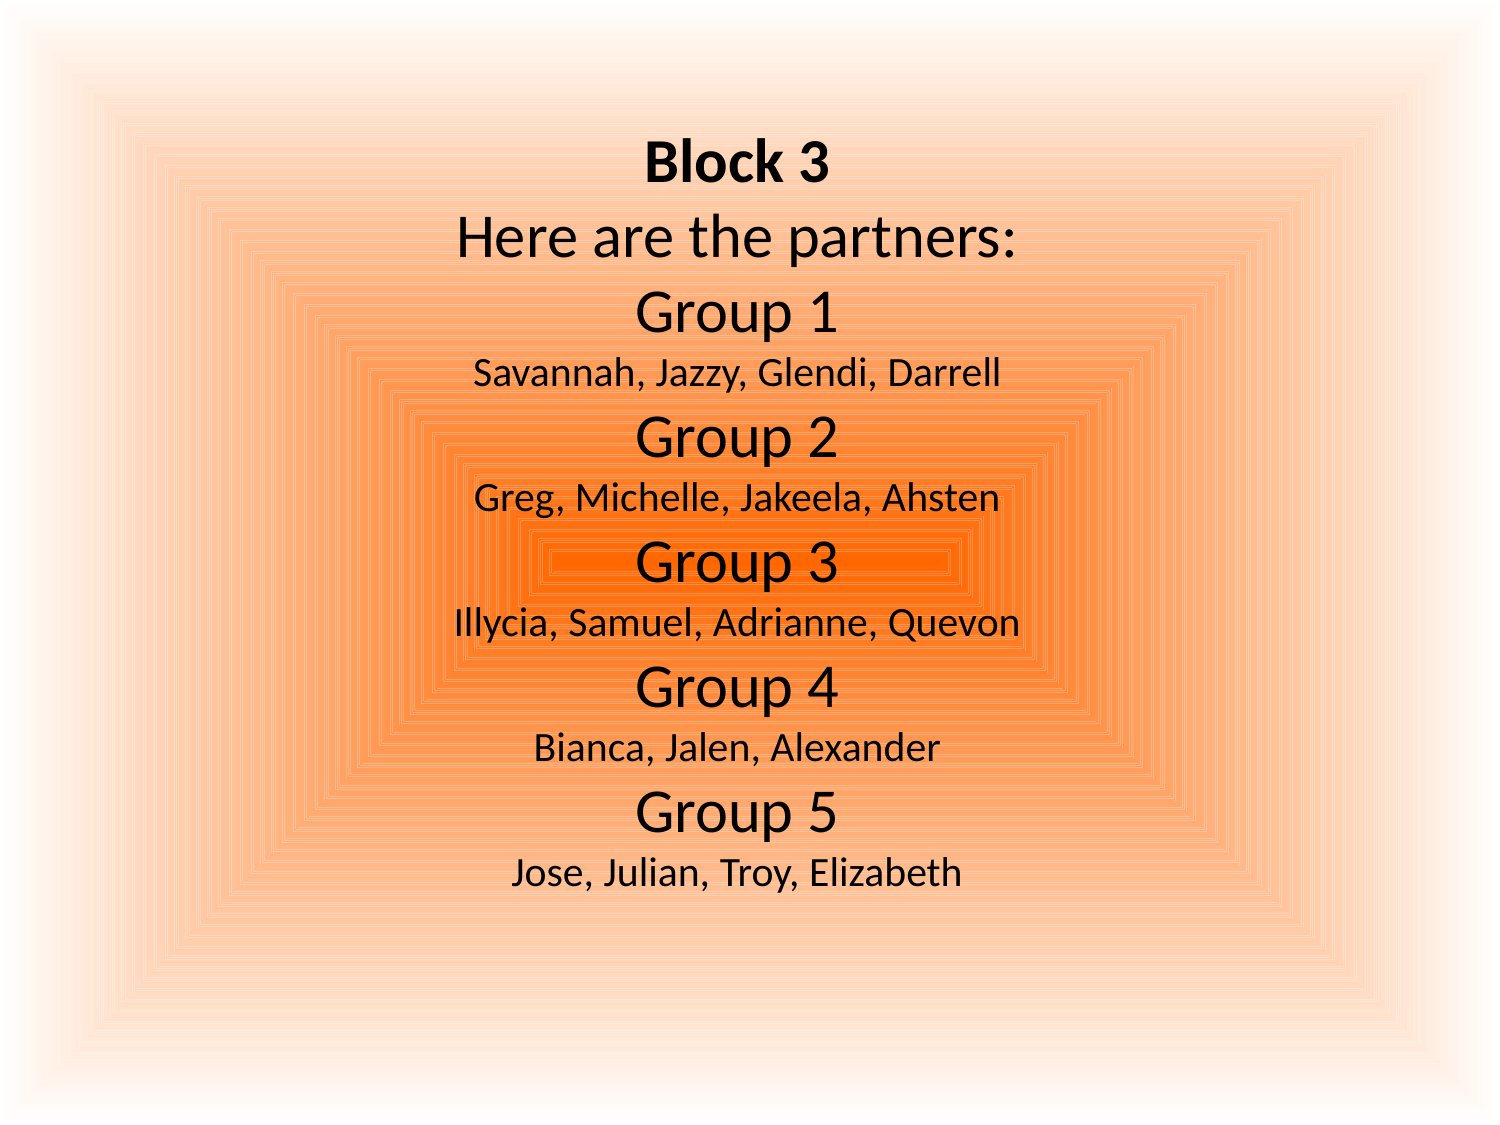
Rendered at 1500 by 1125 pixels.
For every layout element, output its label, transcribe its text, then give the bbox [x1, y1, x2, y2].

text_box Block 3 Here are the partners: Group 1 Savannah, Jazzy, Glendi, Darrell Group 2 Greg, Michelle, Jakeela, Ahsten Group 3 Illycia, Samuel, Adrianne, Quevon Group 4 Bianca, Jalen, Alexander Group 5 Jose, Julian, Troy, Elizabeth [373, 112, 1102, 902]
